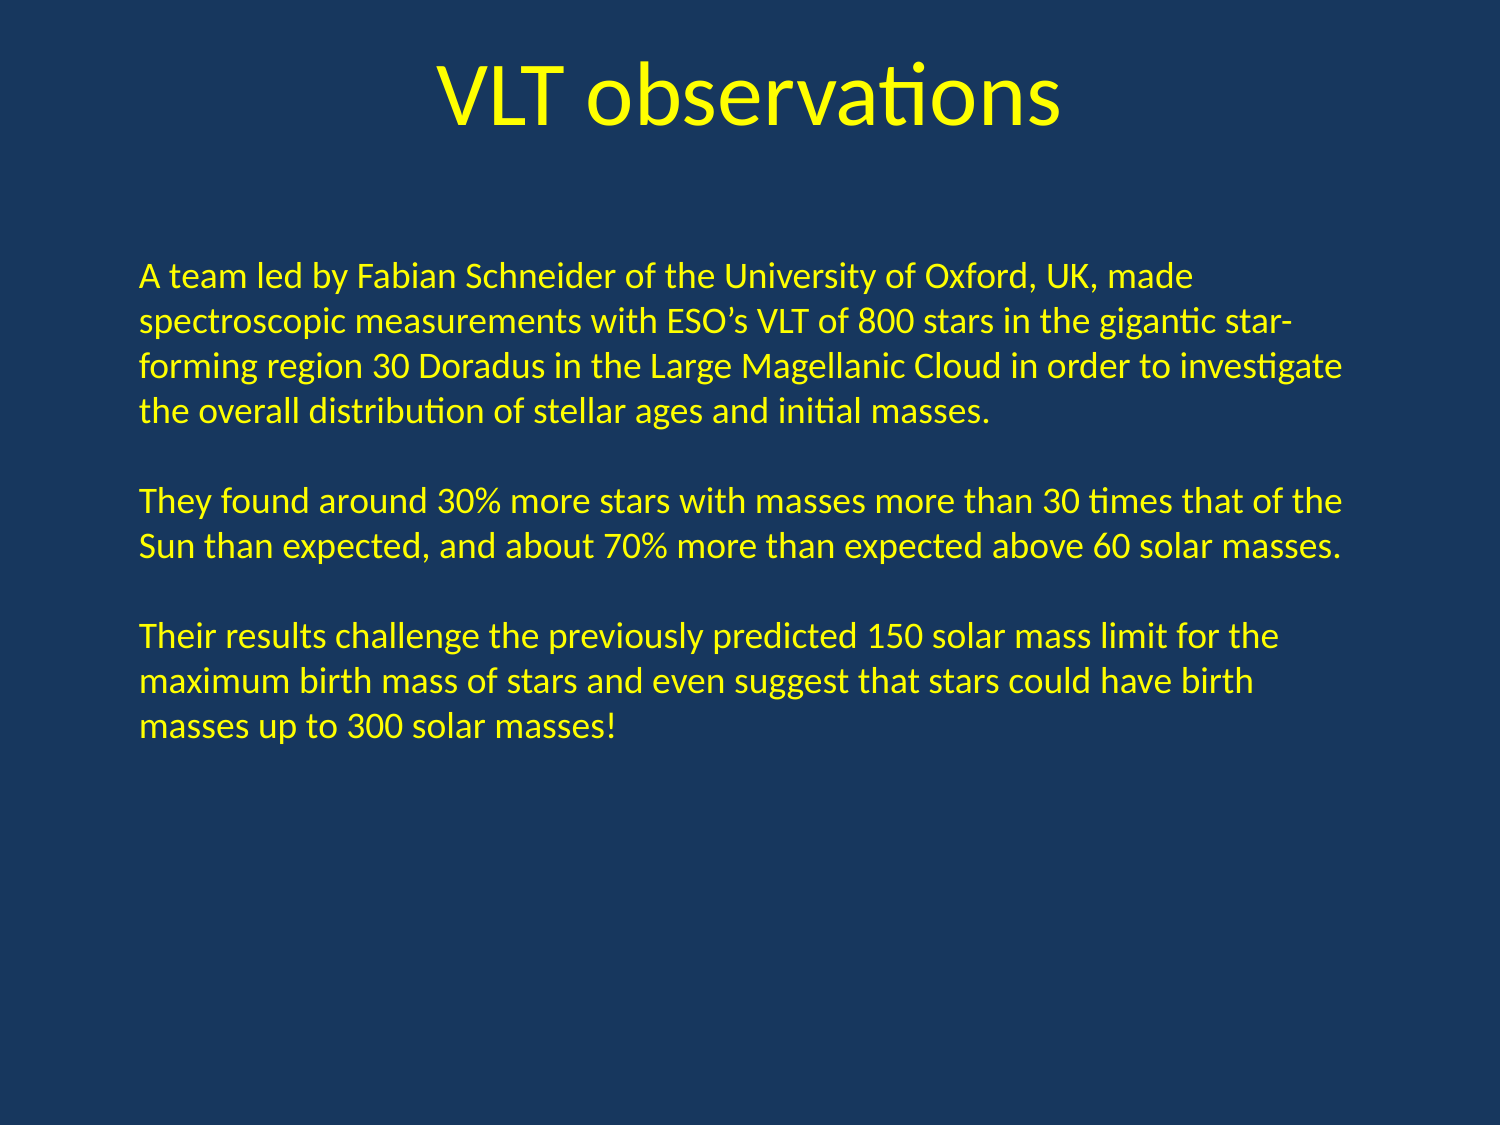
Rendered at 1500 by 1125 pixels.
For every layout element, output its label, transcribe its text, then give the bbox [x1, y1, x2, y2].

text_box A team led by Fabian Schneider of the University of Oxford, UK, made spectroscopic measurements with ESO’s VLT of 800 stars in the gigantic star-forming region 30 Doradus in the Large Magellanic Cloud in order to investigate the overall distribution of stellar ages and initial masses. They found around 30% more stars with masses more than 30 times that of the Sun than expected, and about 70% more than expected above 60 solar masses. Their results challenge the previously predicted 150 solar mass limit for the maximum birth mass of stars and even suggest that stars could have birth masses up to 300 solar masses! [123, 243, 1376, 844]
title VLT observations [75, 0, 1425, 183]
